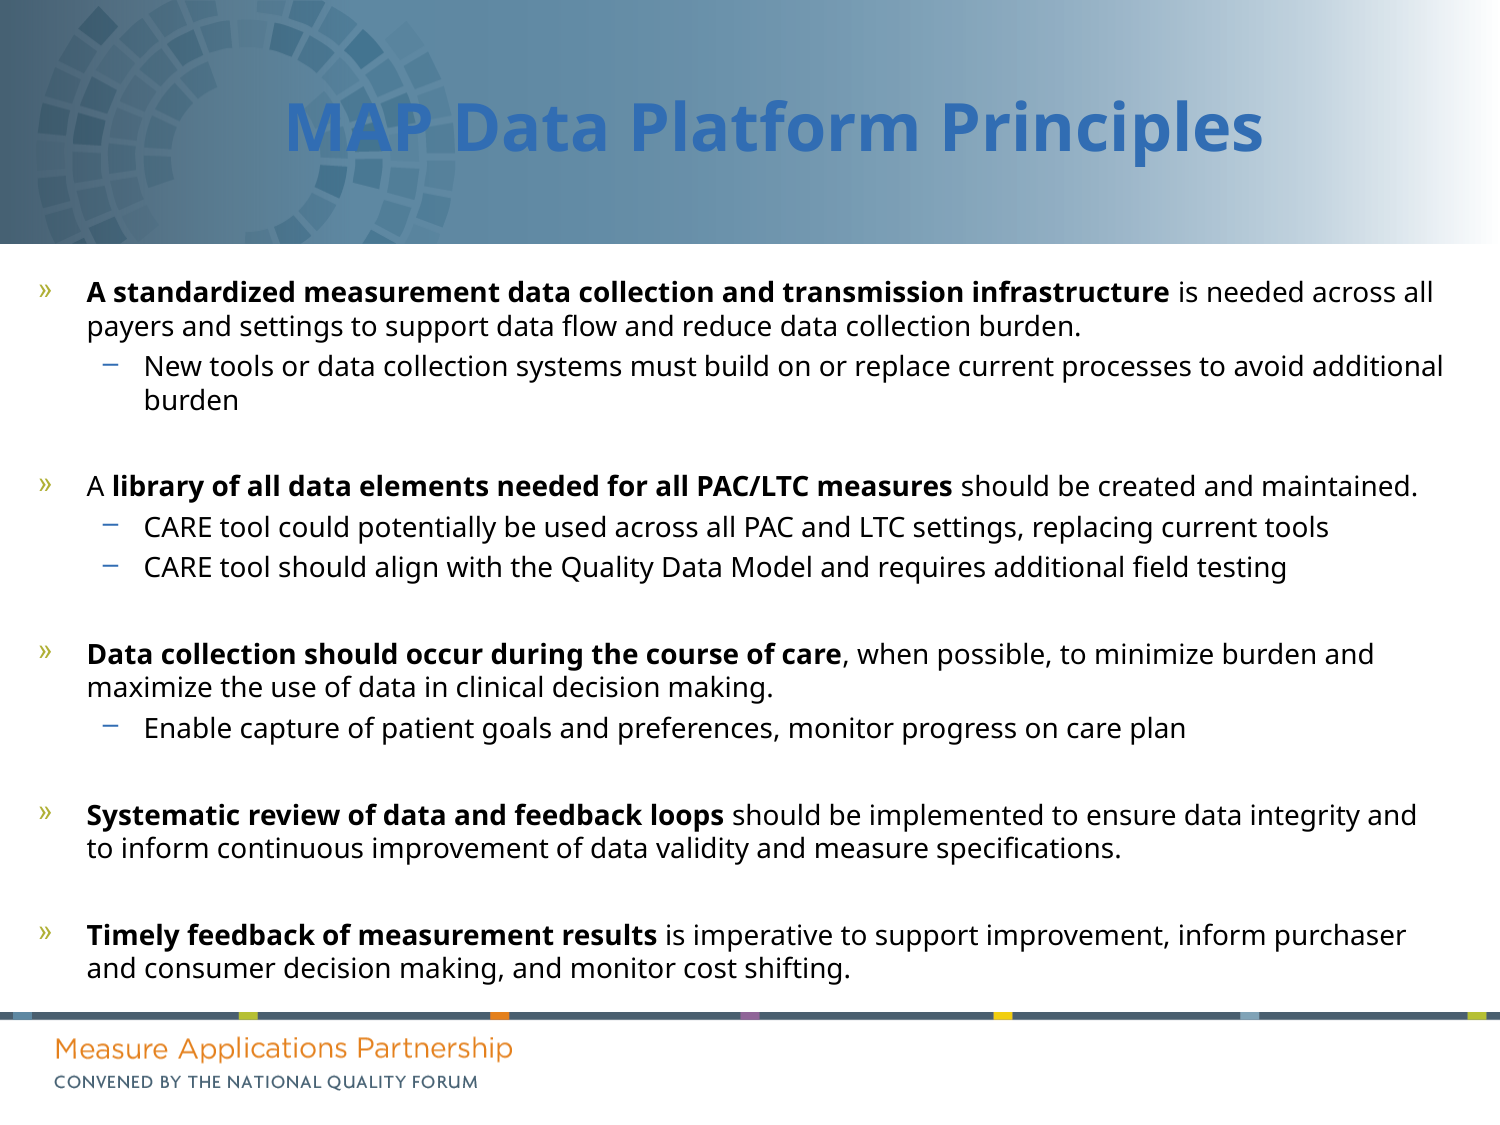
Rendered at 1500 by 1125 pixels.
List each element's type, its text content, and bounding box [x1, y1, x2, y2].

title MAP Data Platform Principles [124, 74, 1426, 176]
list A standardized measurement data collection and transmission infrastructure is needed across all payers and settings to support data flow and reduce data collection burden. New tools or data collection systems must build on or replace current processes to avoid additional burden A library of all data elements needed for all PAC/LTC measures should be created and maintained. CARE tool could potentially be used across all PAC and LTC settings, replacing current tools CARE tool should align with the Quality Data Model and requires additional field testing Data collection should occur during the course of care, when possible, to minimize burden and maximize the use of data in clinical decision making. Enable capture of patient goals and preferences, monitor progress on care plan Systematic review of data and feedback loops should be implemented to ensure data integrity and to inform continuous improvement of data validity and measure specifications. Timely feedback of measurement results is imperative to support improvement, inform purchaser and consumer decision making, and monitor cost shifting. [37, 274, 1451, 1006]
picture [0, 1012, 1500, 1092]
picture [0, 0, 1500, 244]
